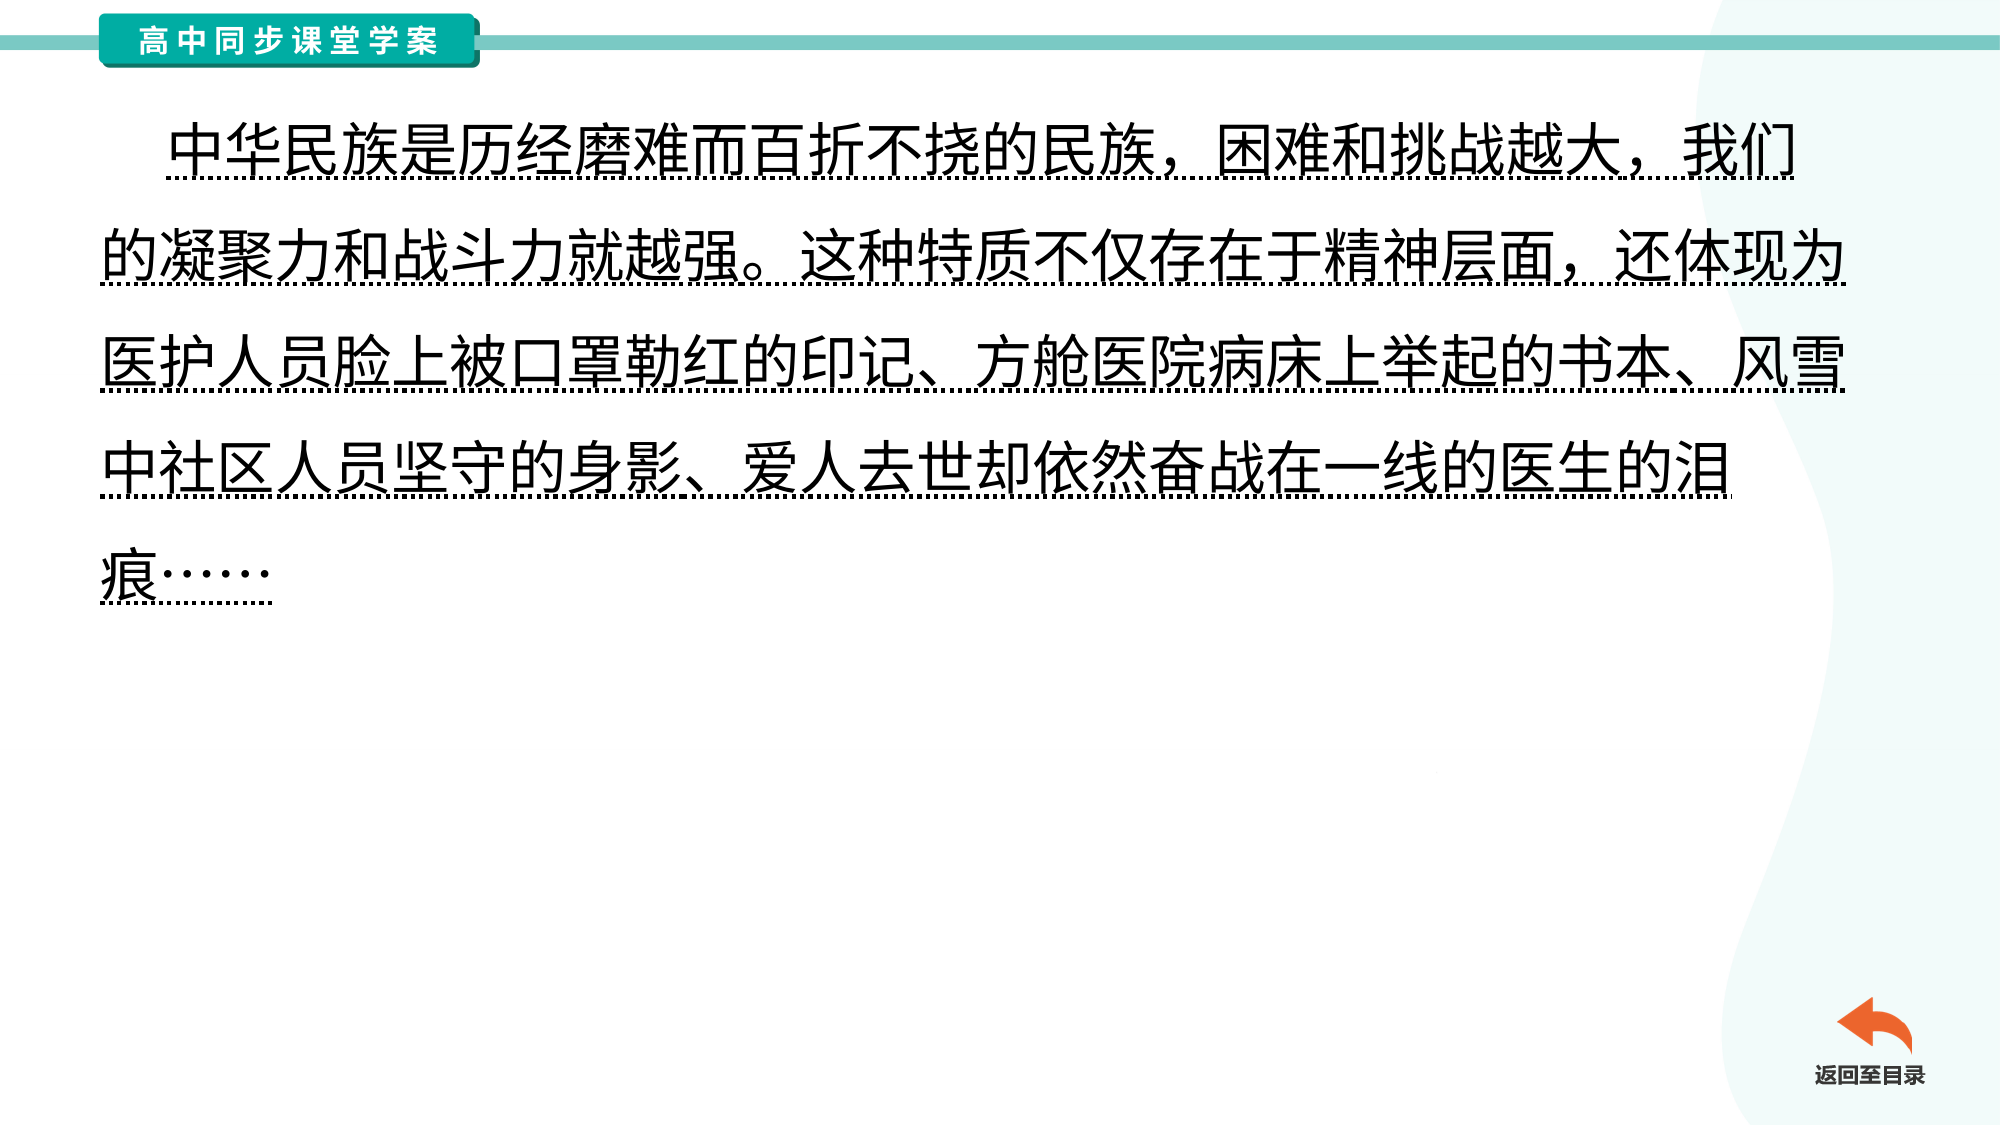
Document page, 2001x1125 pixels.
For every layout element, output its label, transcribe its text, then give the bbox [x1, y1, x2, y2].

picture [0, 0, 2000, 1125]
text_box 中华民族是历经磨难而百折不挠的民族，困难和挑战越大，我们 的凝聚力和战斗力就越强。这种特质不仅存在于精神层面，还体现为 医护人员脸上被口罩勒红的印记、方舱医院病床上举起的书本、风雪 中社区人员坚守的身影、爱人去世却依然奋战在一线的医生的泪 痕…… [100, 76, 1899, 1033]
